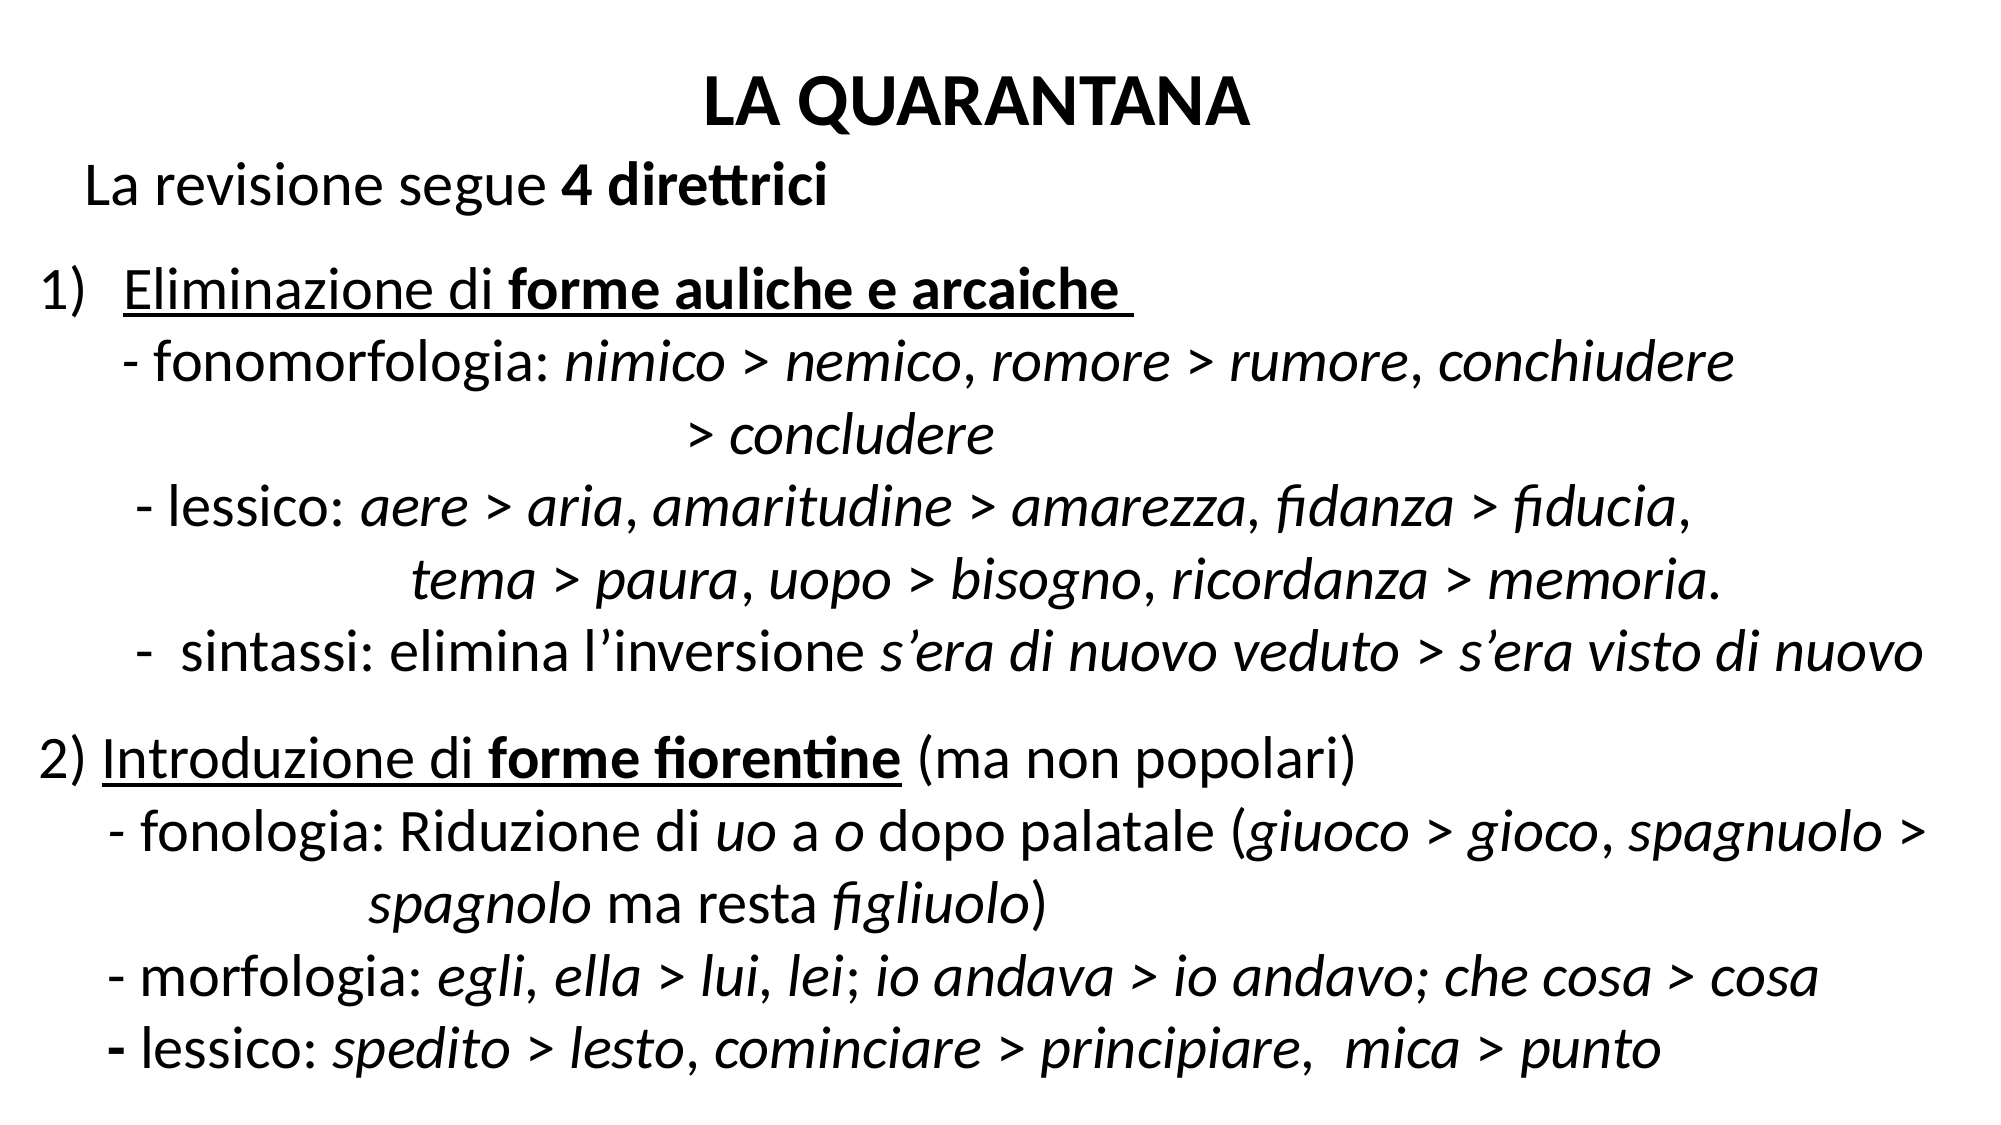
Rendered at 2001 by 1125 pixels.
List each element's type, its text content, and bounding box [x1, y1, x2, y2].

text_box La revisione segue 4 direttrici [69, 135, 1969, 226]
text_box Eliminazione di forme auliche e arcaiche - fonomorfologia: nimico > nemico, romore > rumore, conchiudere > concludere - lessico: aere > aria, amaritudine > amarezza, fidanza > fiducia, tema > paura, uopo > bisogno, ricordanza > memoria. - sintassi: elimina l’inversione s’era di nuovo veduto > s’era visto di nuovo [24, 241, 1976, 692]
text_box 2) Introduzione di forme fiorentine (ma non popolari) - fonologia: Riduzione di uo a o dopo palatale (giuoco > gioco, spagnuolo > spagnolo ma resta figliuolo) - morfologia: egli, ella > lui, lei; io andava > io andavo; che cosa > cosa - lessico: spedito > lesto, cominciare > principiare, mica > punto [24, 711, 1968, 1089]
text_box LA QUARANTANA [69, 42, 1886, 135]
